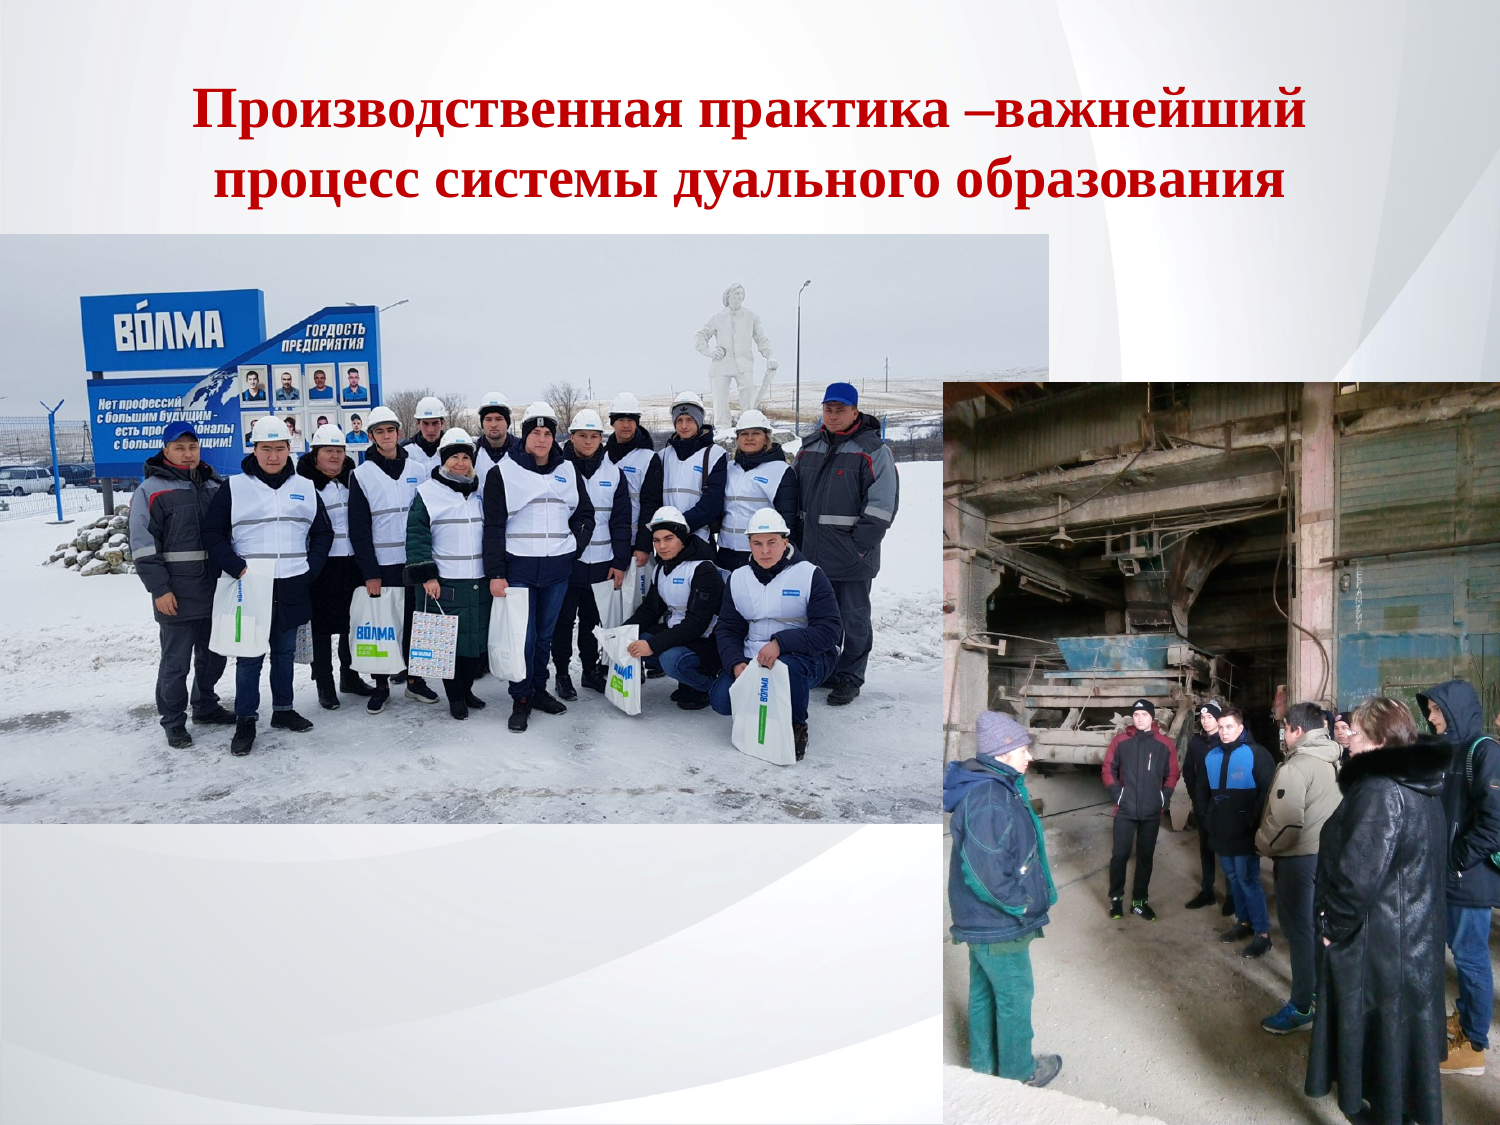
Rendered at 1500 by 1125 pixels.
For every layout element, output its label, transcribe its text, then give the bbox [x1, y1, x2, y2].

picture [0, 0, 1500, 1125]
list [942, 382, 1500, 1125]
title Производственная практика –важнейший процесс системы дуального образования [75, 45, 1425, 233]
